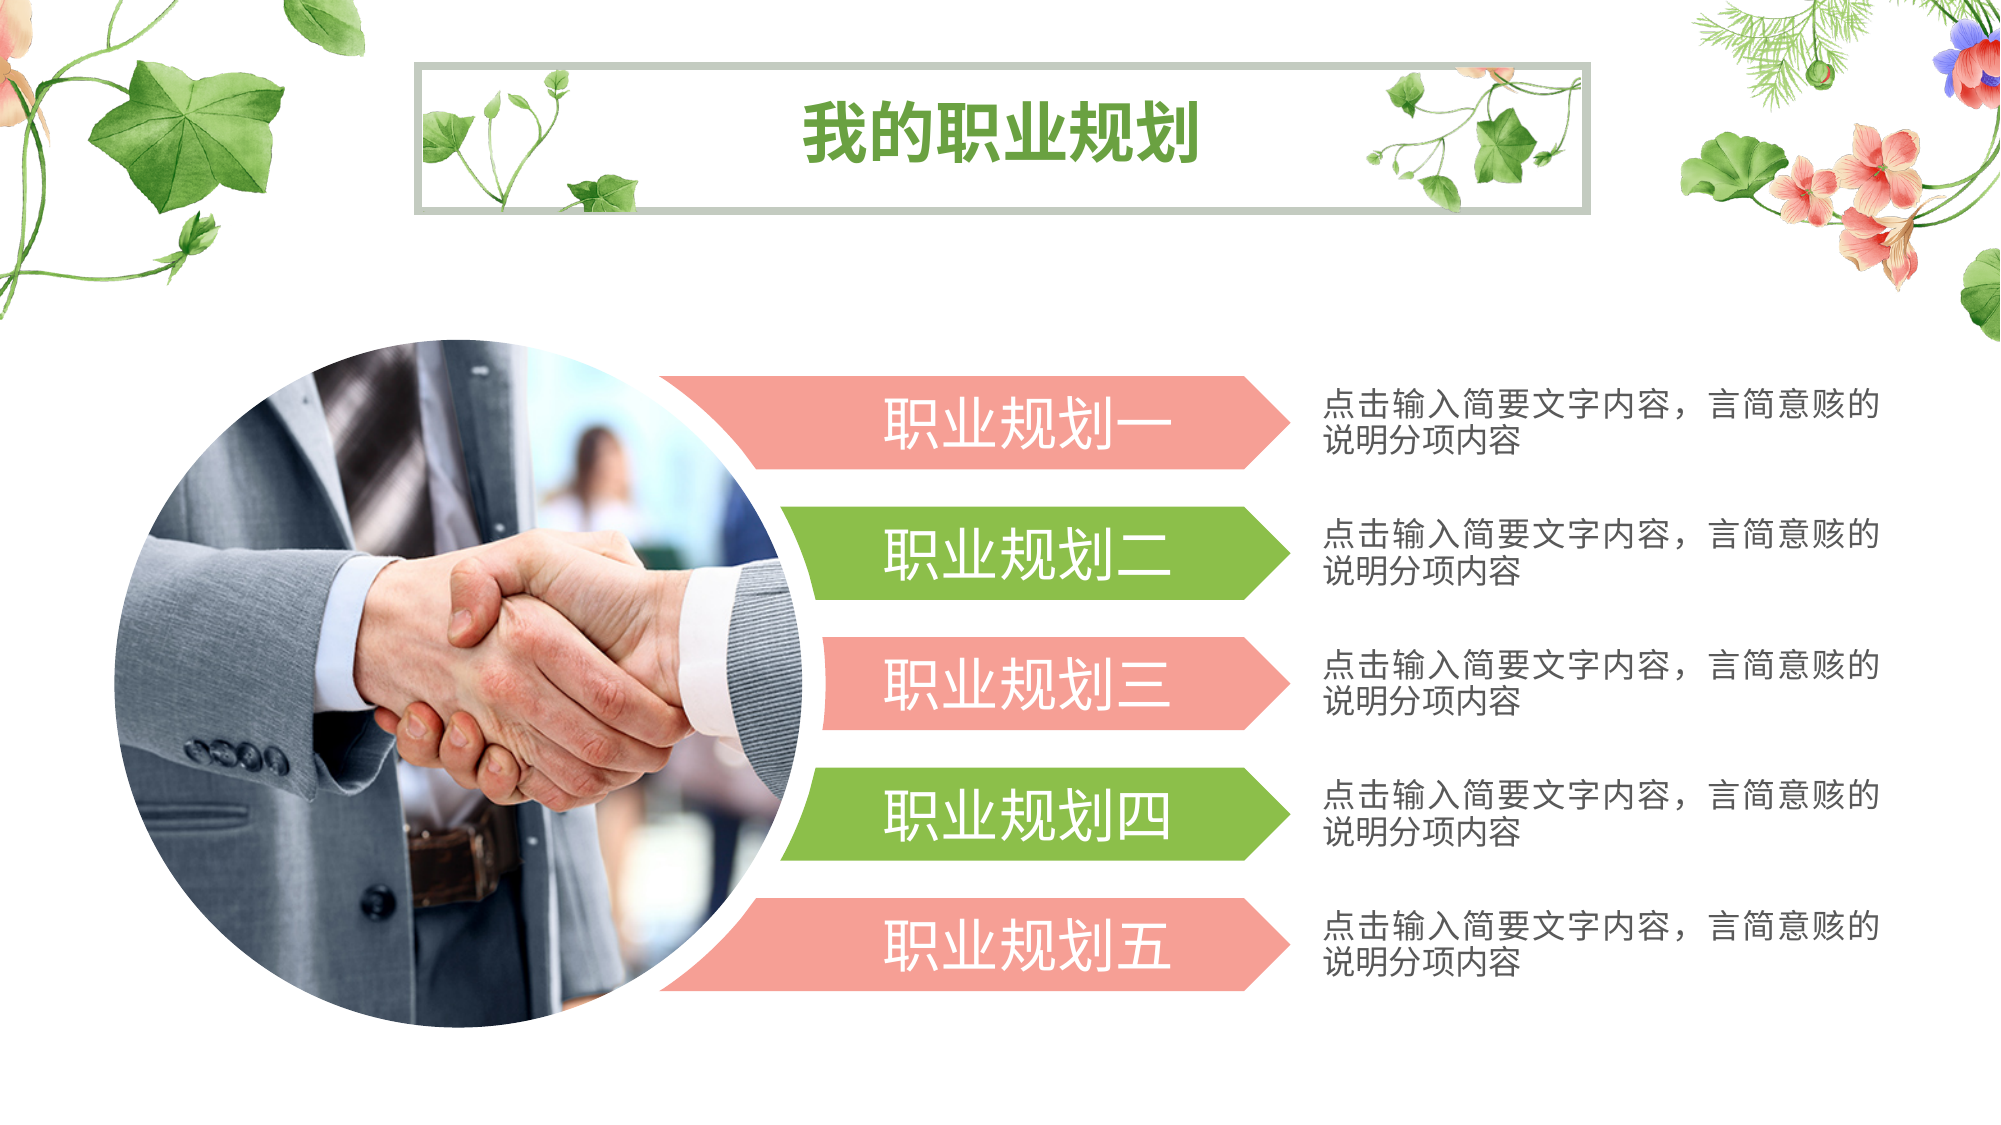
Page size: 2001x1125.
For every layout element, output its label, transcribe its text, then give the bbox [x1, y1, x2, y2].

text_box 点击输入简要文字内容，言简意赅的说明分项内容 [1322, 908, 1882, 982]
picture [1672, 0, 2000, 347]
text_box 点击输入简要文字内容，言简意赅的说明分项内容 [1322, 778, 1882, 851]
text_box [417, 65, 423, 212]
text_box 点击输入简要文字内容，言简意赅的说明分项内容 [1322, 517, 1882, 590]
text_box [1548, 65, 1587, 212]
text_box [113, 338, 804, 1029]
picture [423, 52, 646, 212]
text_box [780, 767, 1291, 861]
text_box [646, 65, 1395, 212]
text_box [780, 506, 1291, 600]
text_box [658, 898, 1291, 992]
picture [0, 0, 389, 327]
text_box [822, 637, 1291, 731]
picture [1362, 33, 1581, 254]
text_box 我的职业规划 [787, 83, 1218, 179]
text_box 点击输入简要文字内容，言简意赅的说明分项内容 [1322, 386, 1882, 460]
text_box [658, 376, 1291, 470]
text_box 点击输入简要文字内容，言简意赅的说明分项内容 [1322, 647, 1882, 721]
